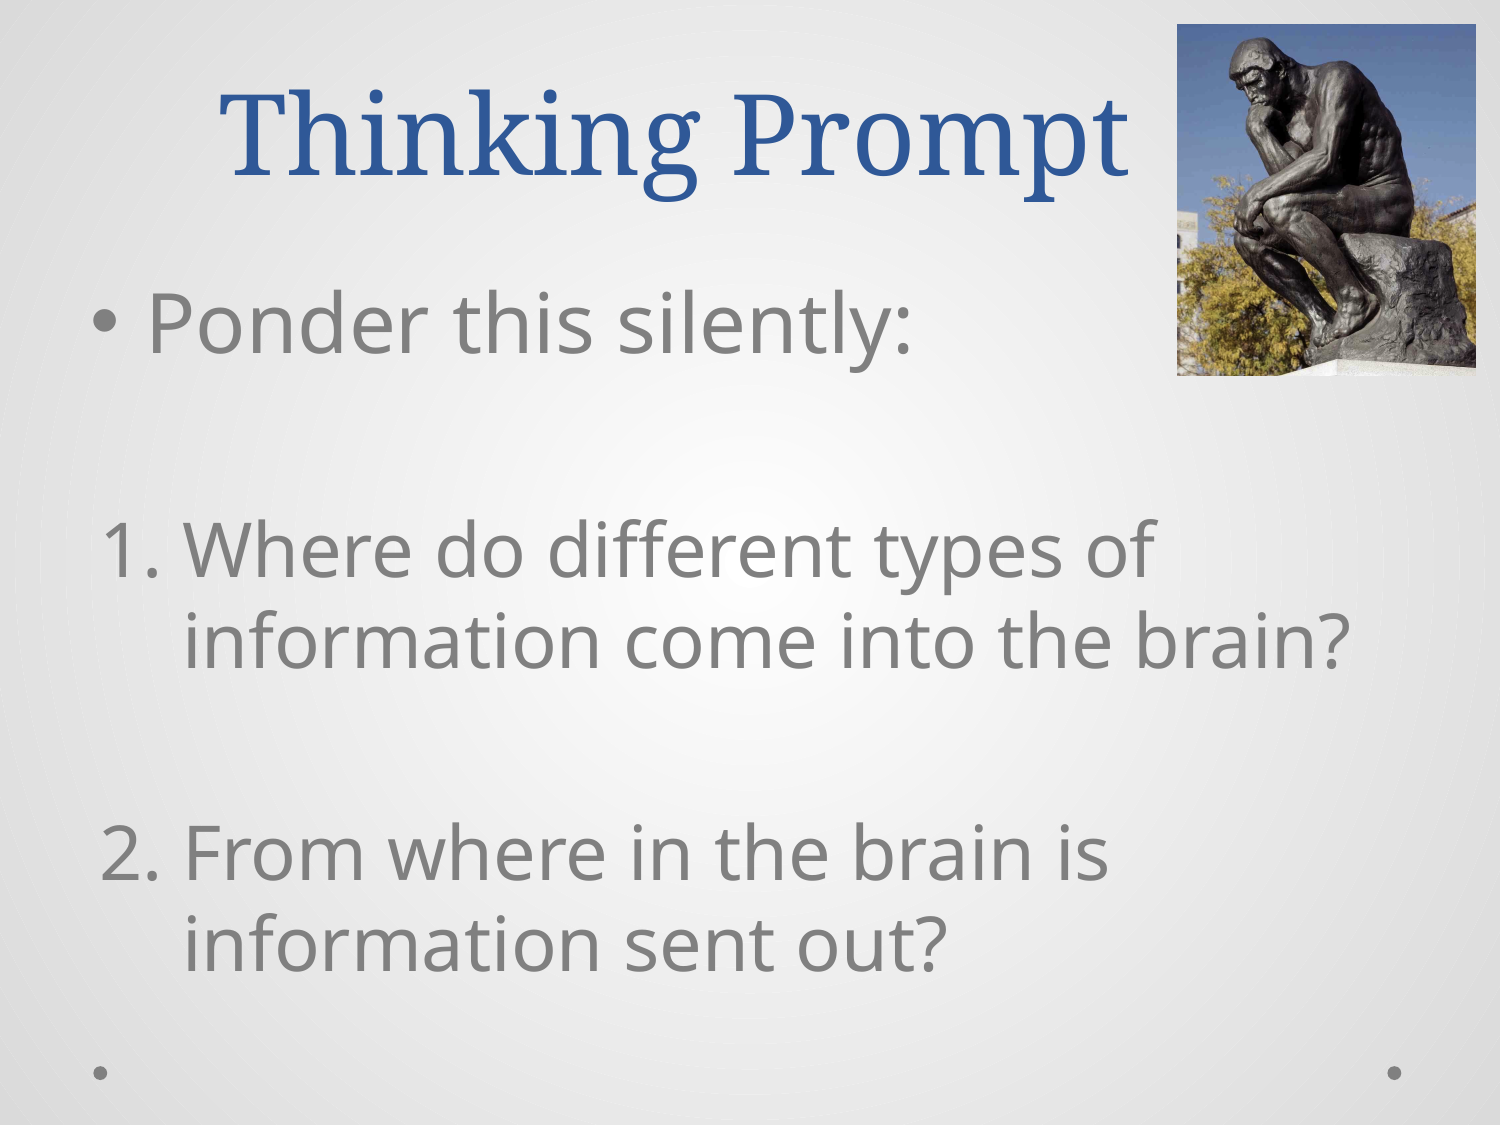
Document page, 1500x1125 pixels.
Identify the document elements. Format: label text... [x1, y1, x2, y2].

picture [1176, 24, 1476, 376]
list Ponder this silently: Where do different types of information come into the brain? From where in the brain is information sent out? [75, 262, 1425, 1005]
title Thinking Prompt [0, 0, 1350, 206]
